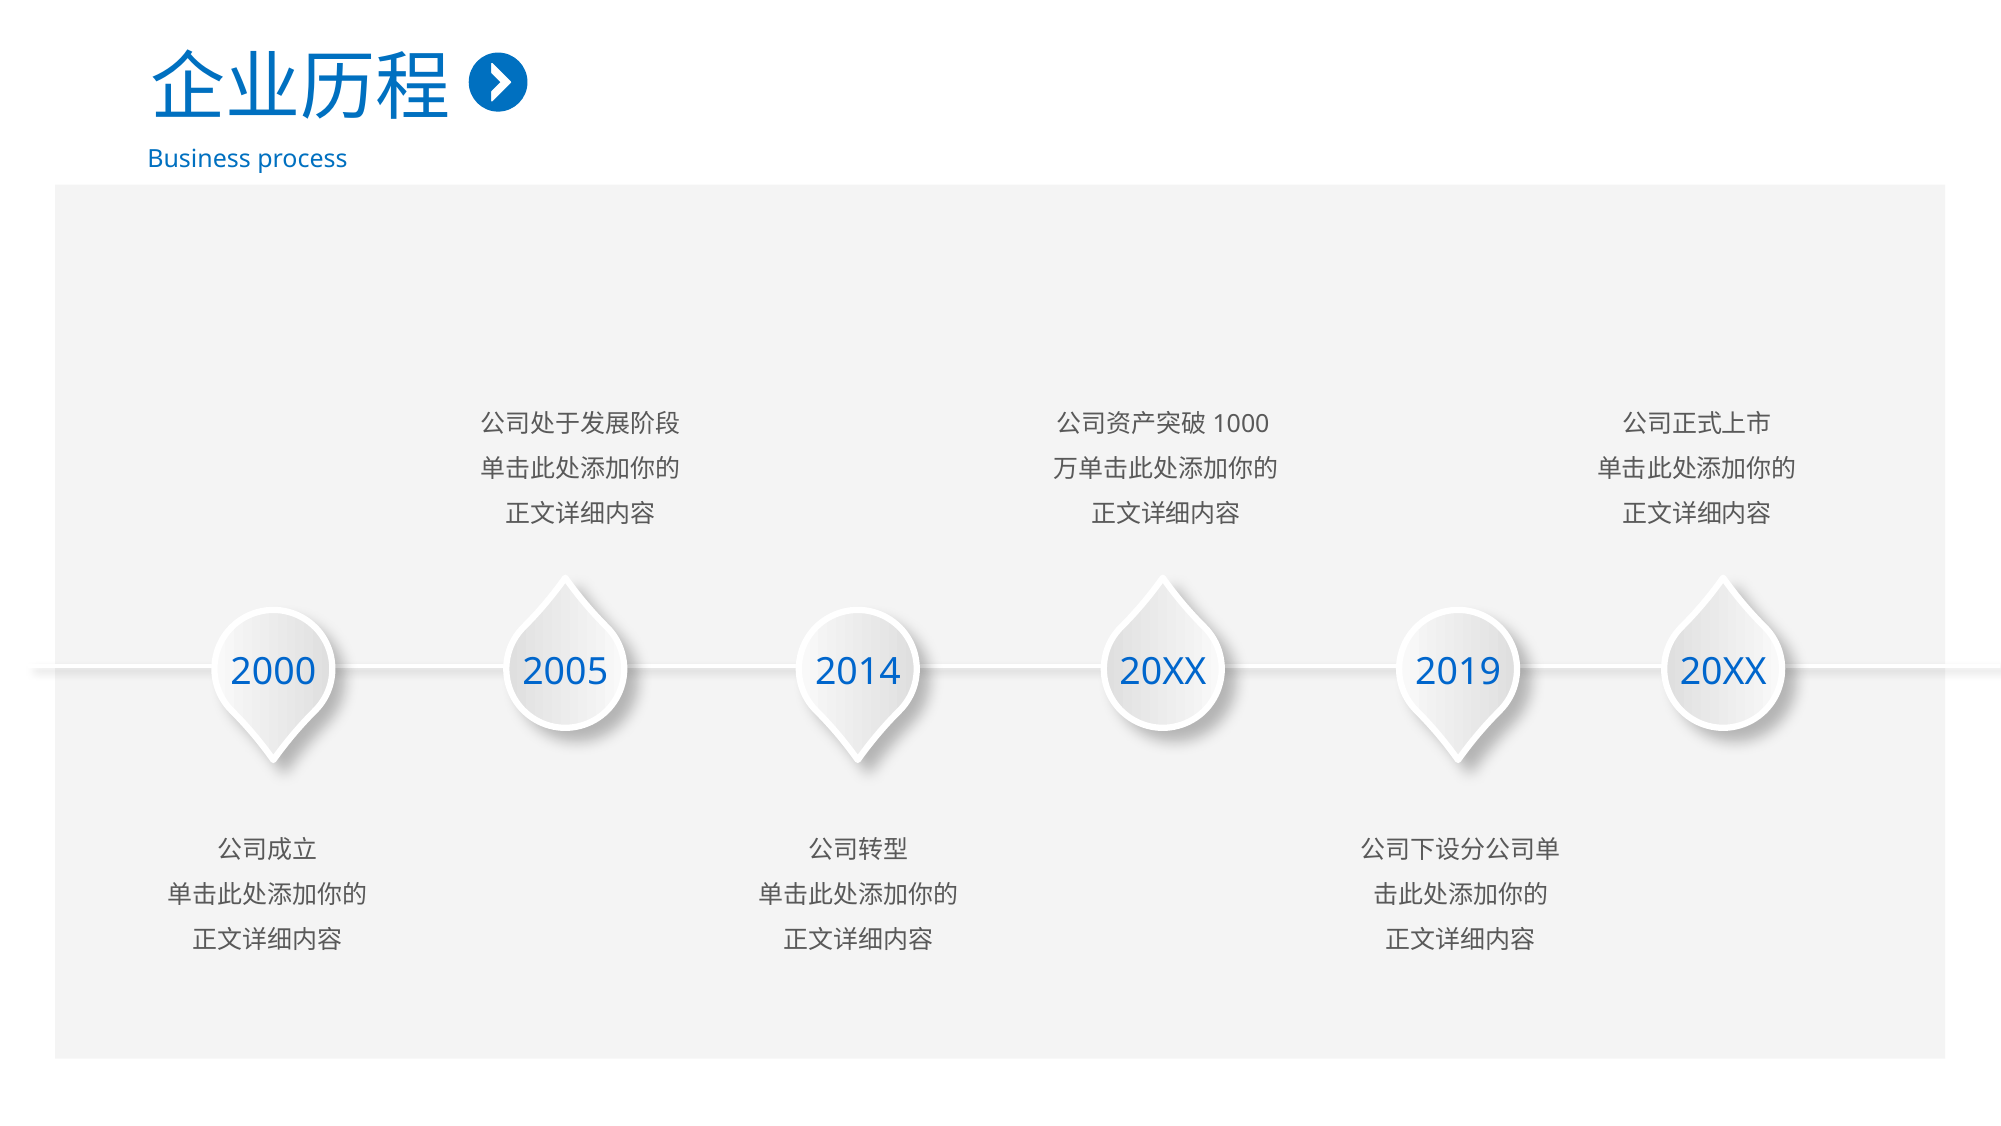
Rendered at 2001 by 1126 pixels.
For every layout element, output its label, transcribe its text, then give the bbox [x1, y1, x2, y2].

text_box 公司转型 单击此处添加你的 正文详细内容 [740, 811, 977, 961]
text_box 公司资产突破1000万单击此处添加你的 正文详细内容 [1036, 385, 1296, 535]
text_box [53, 678, 1947, 1061]
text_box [789, 609, 927, 729]
text_box 公司成立 单击此处添加你的 正文详细内容 [149, 811, 386, 961]
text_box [90, 30, 635, 181]
text_box 公司处于发展阶段单击此处添加你的 正文详细内容 [462, 385, 699, 535]
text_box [1389, 609, 1527, 729]
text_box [1654, 609, 1792, 729]
text_box 公司正式上市 单击此处添加你的 正文详细内容 [1579, 385, 1816, 535]
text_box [205, 609, 342, 729]
text_box [53, 183, 1947, 664]
text_box 公司下设分公司单击此处添加你的 正文详细内容 [1342, 811, 1579, 961]
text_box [1094, 609, 1232, 729]
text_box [496, 609, 634, 729]
